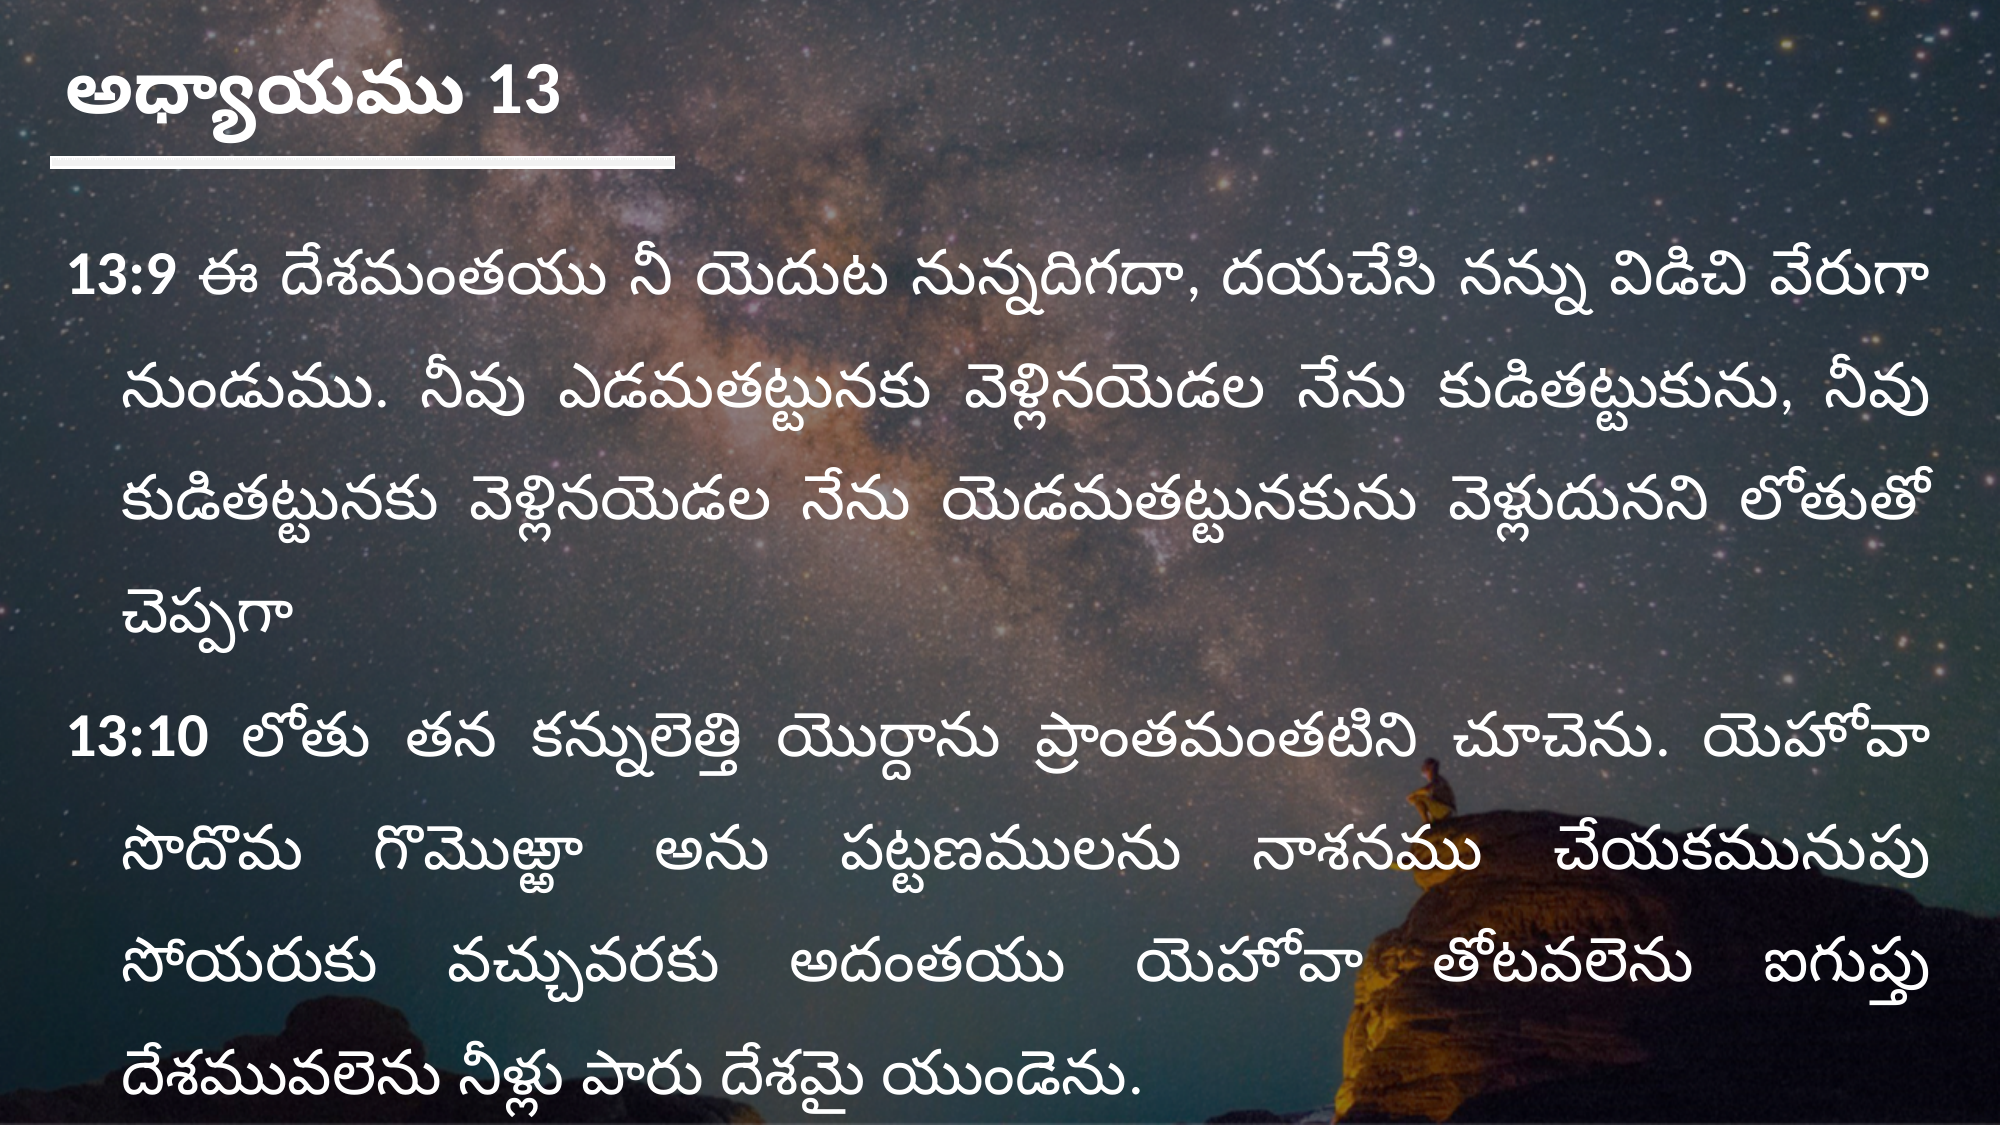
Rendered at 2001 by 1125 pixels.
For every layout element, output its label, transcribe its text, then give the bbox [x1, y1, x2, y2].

picture [0, 0, 2000, 1125]
list 13:9 ఈ దేశమంతయు నీ యెదుట నున్నదిగదా, దయచేసి నన్ను విడిచి వేరుగా నుండుము. నీవు ఎడమతట్టునకు వెళ్లినయెడల నేను కుడితట్టుకును, నీవు కుడితట్టునకు వెళ్లినయెడల నేను యెడమతట్టునకును వెళ్లుదునని లోతుతో చెప్పగా 13:10 లోతు తన కన్నులెత్తి యొర్దాను ప్రాంతమంతటిని చూచెను. యెహోవా సొదొమ గొమొఱ్ఱా అను పట్టణములను నాశనము చేయకమునుపు సోయరుకు వచ్చువరకు అదంతయు యెహోవా తోటవలెను ఐగుప్తు దేశమువలెను నీళ్లు పారు దేశమై యుండెను. [50, 187, 1946, 1063]
title అధ్యాయము 13 [50, 0, 1925, 167]
